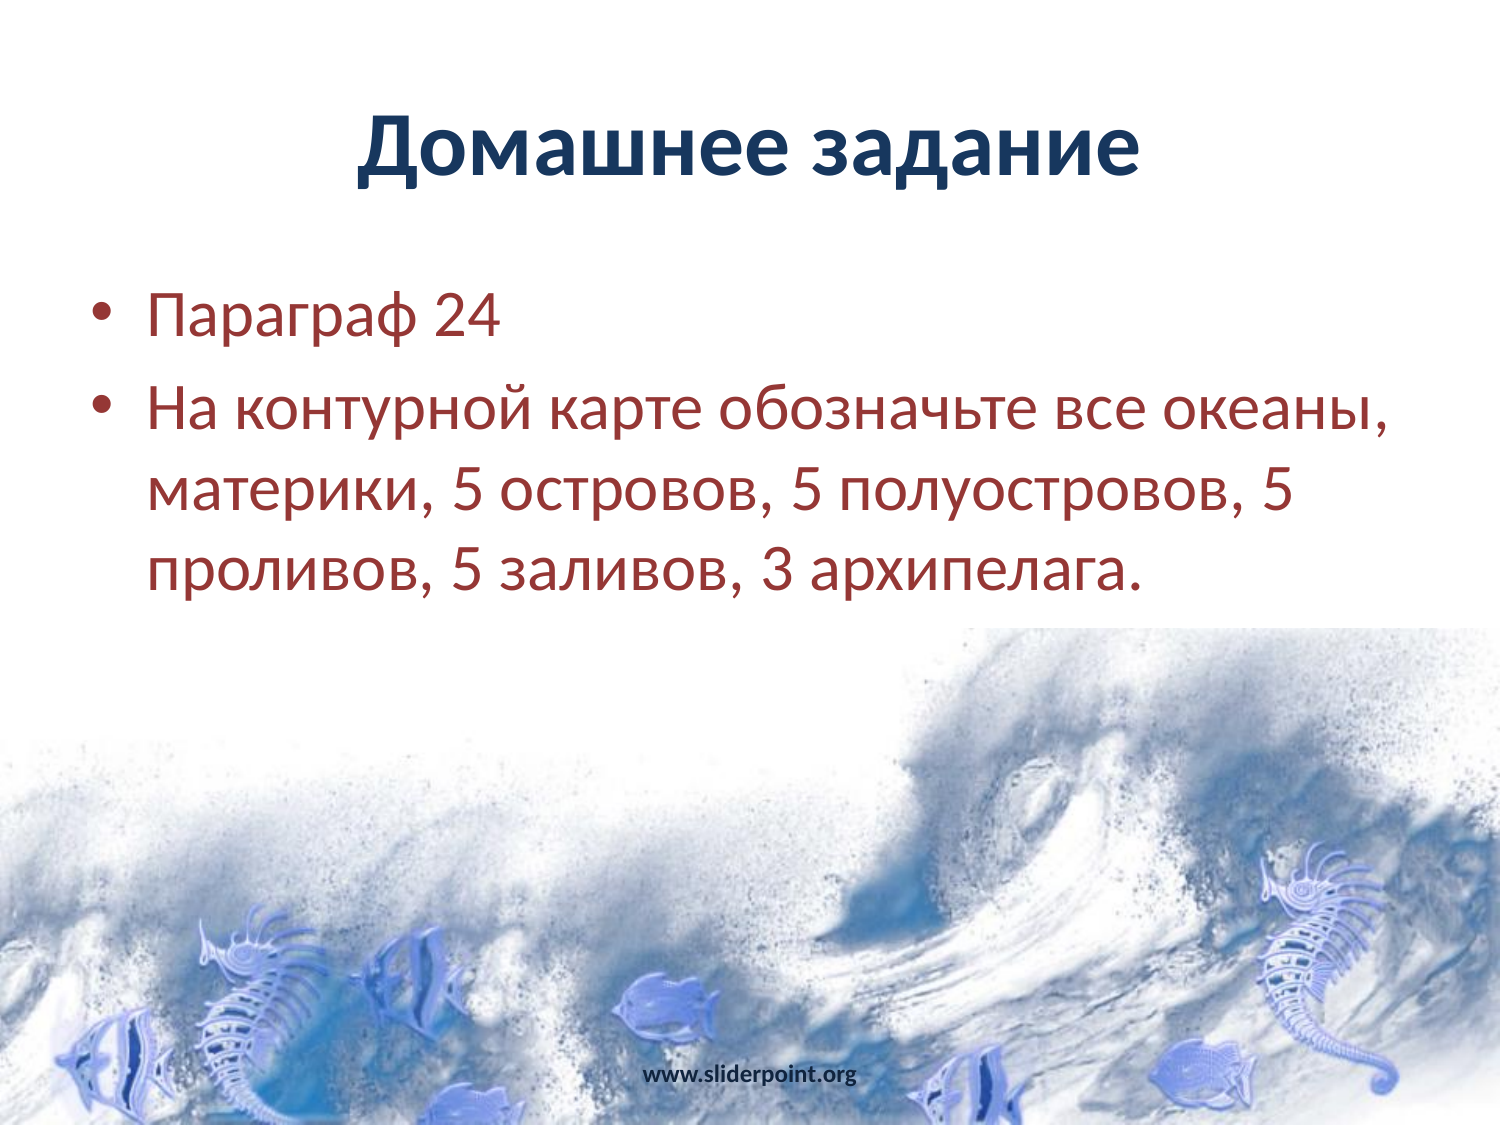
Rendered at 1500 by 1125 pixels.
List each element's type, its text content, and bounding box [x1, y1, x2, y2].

list Параграф 24 На контурной карте обозначьте все океаны, материки, 5 островов, 5 полуостровов, 5 проливов, 5 заливов, 3 архипелага. [74, 262, 1426, 1006]
title Домашнее задание [75, 45, 1425, 233]
footer www.sliderpoint.org [512, 1042, 988, 1103]
picture [0, 628, 1500, 1125]
